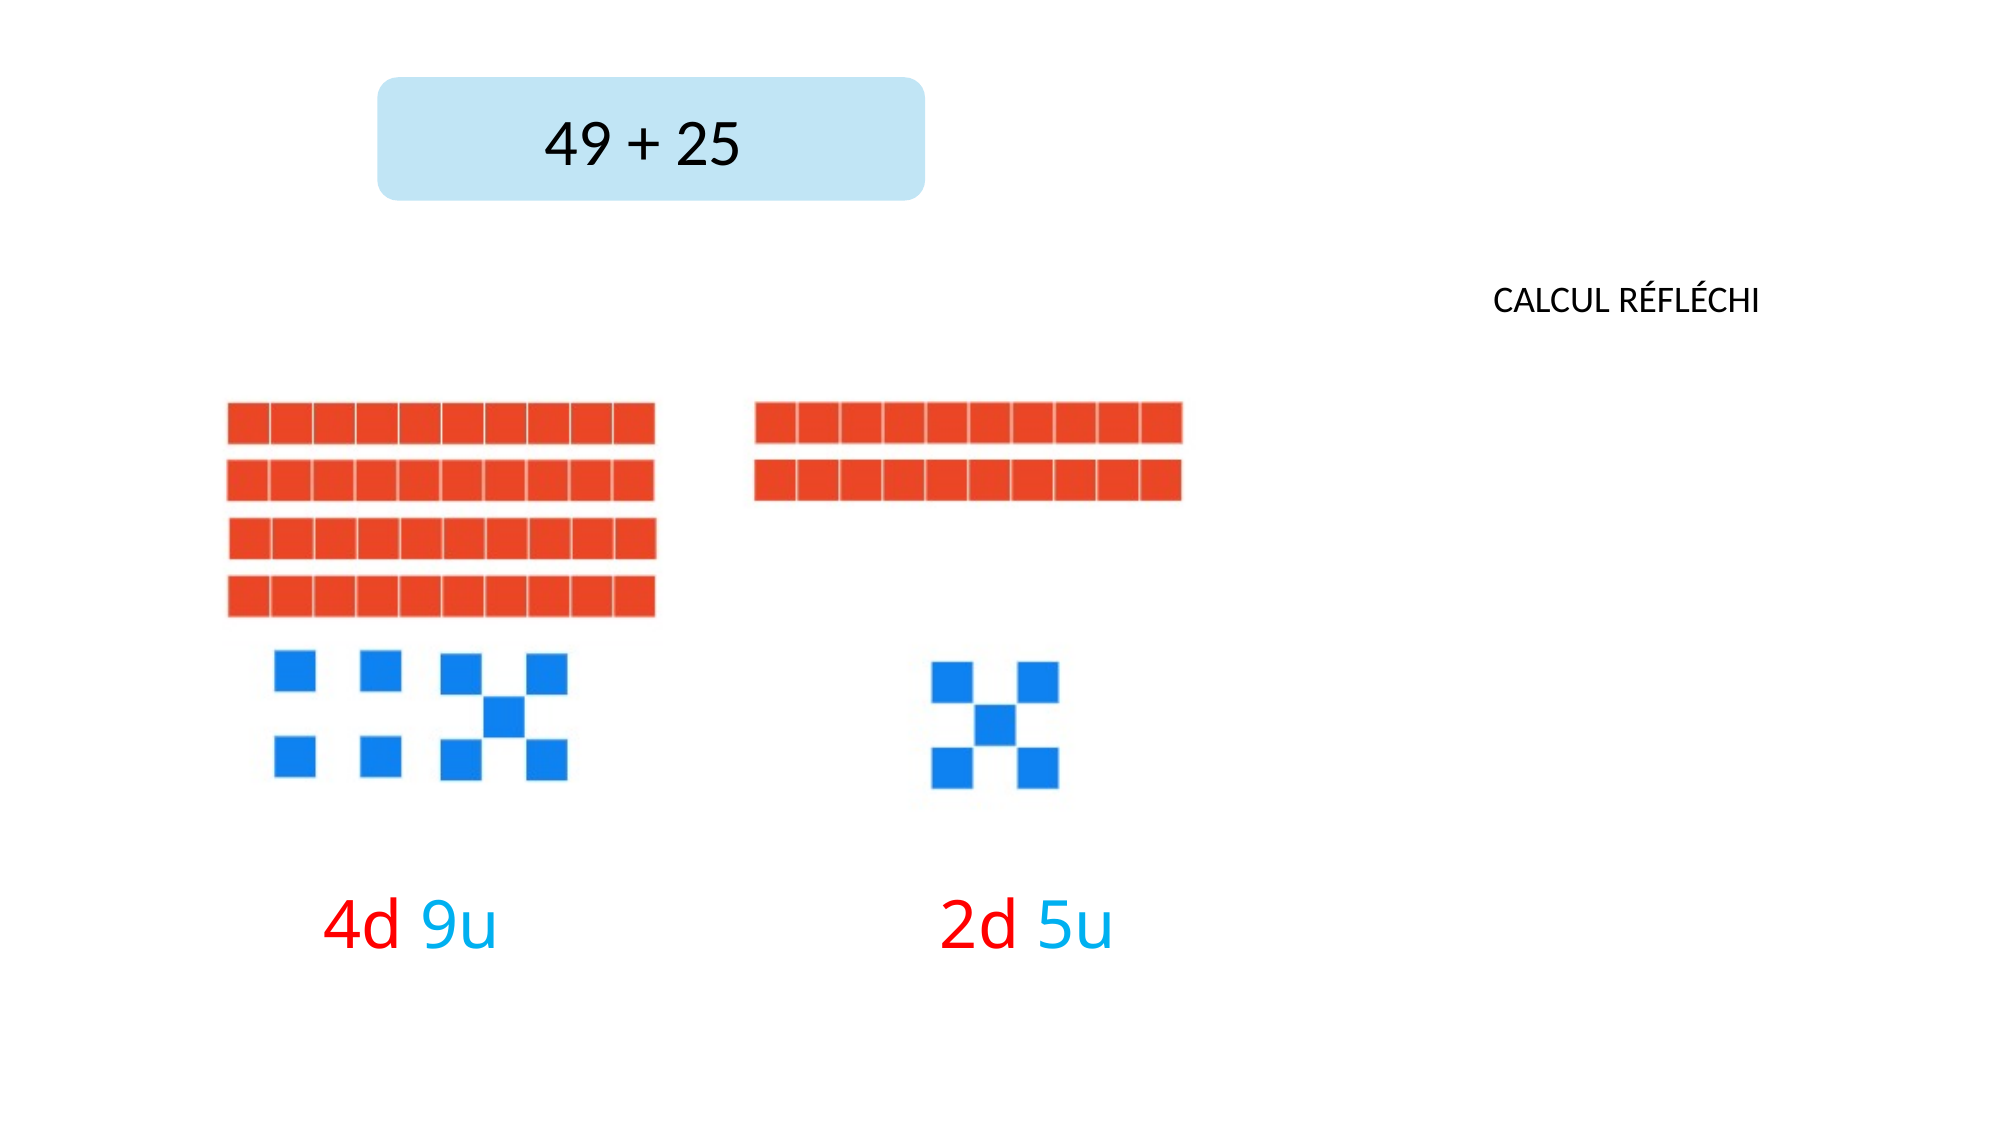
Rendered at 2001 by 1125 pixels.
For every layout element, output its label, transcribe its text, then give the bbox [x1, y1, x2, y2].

text_box CALCUL RÉFLÉCHI [1478, 268, 1786, 328]
picture [141, 315, 1269, 875]
text_box 49 + 25 [375, 75, 927, 203]
text_box 2d 5u [925, 875, 1220, 969]
text_box 4d 9u [308, 875, 641, 969]
